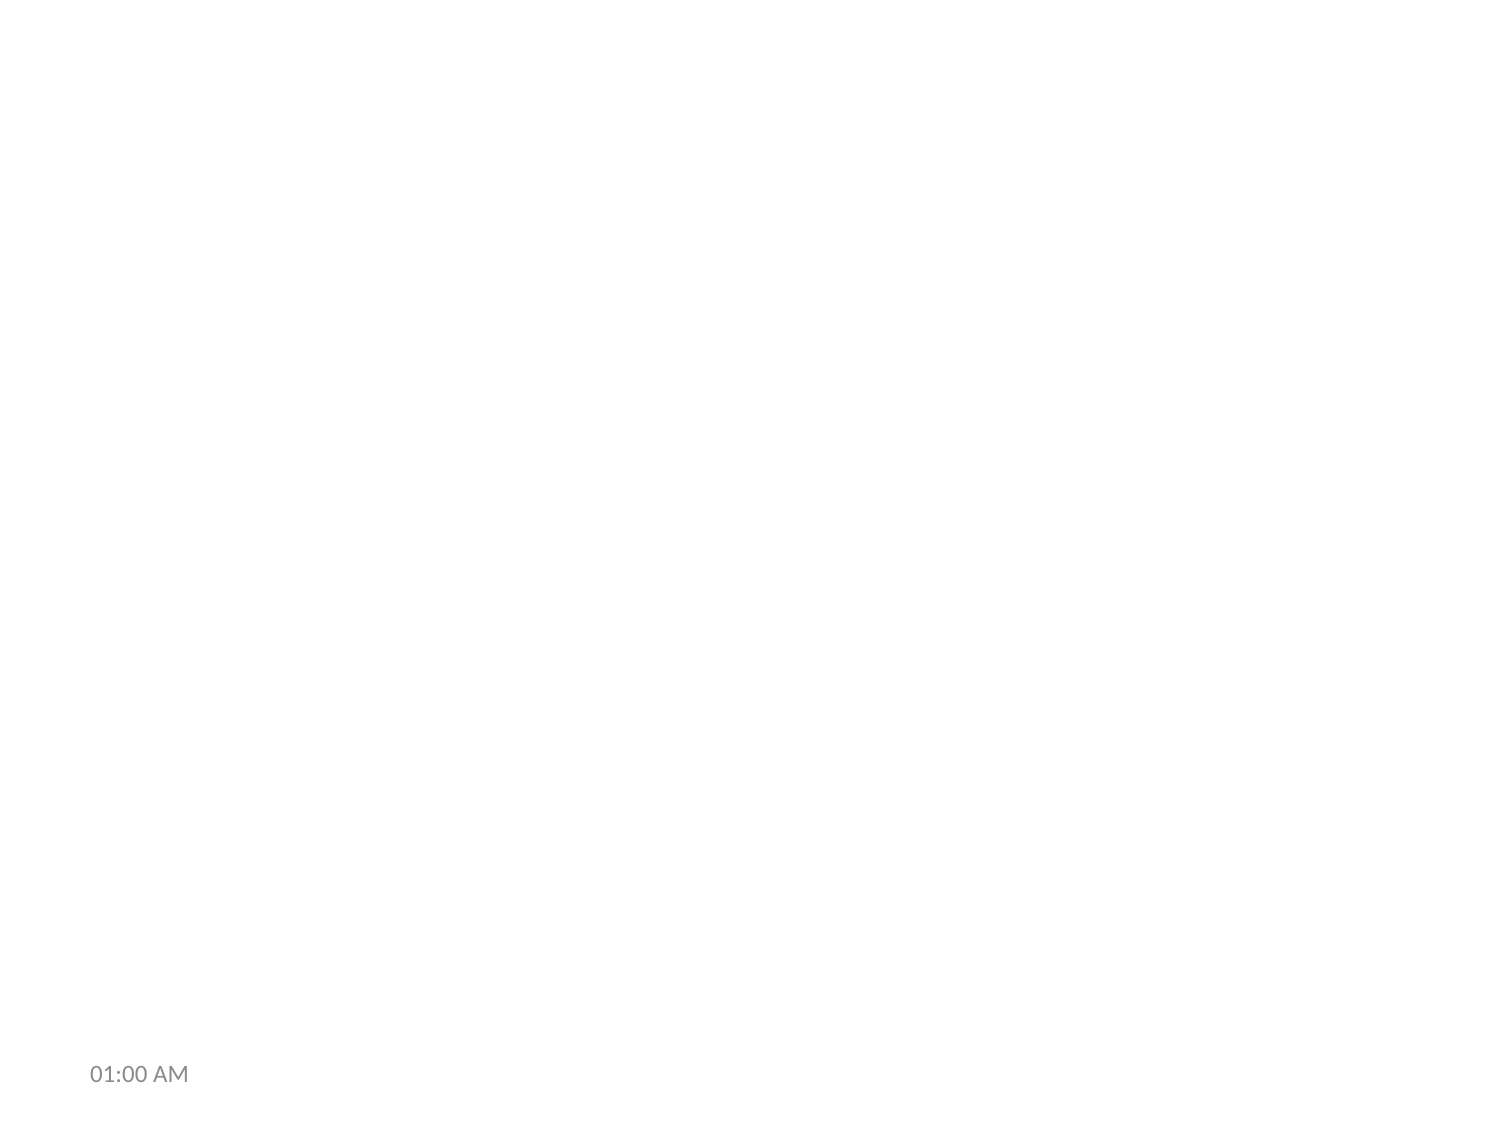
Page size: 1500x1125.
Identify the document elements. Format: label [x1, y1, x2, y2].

slide_number [75, 1042, 425, 1103]
